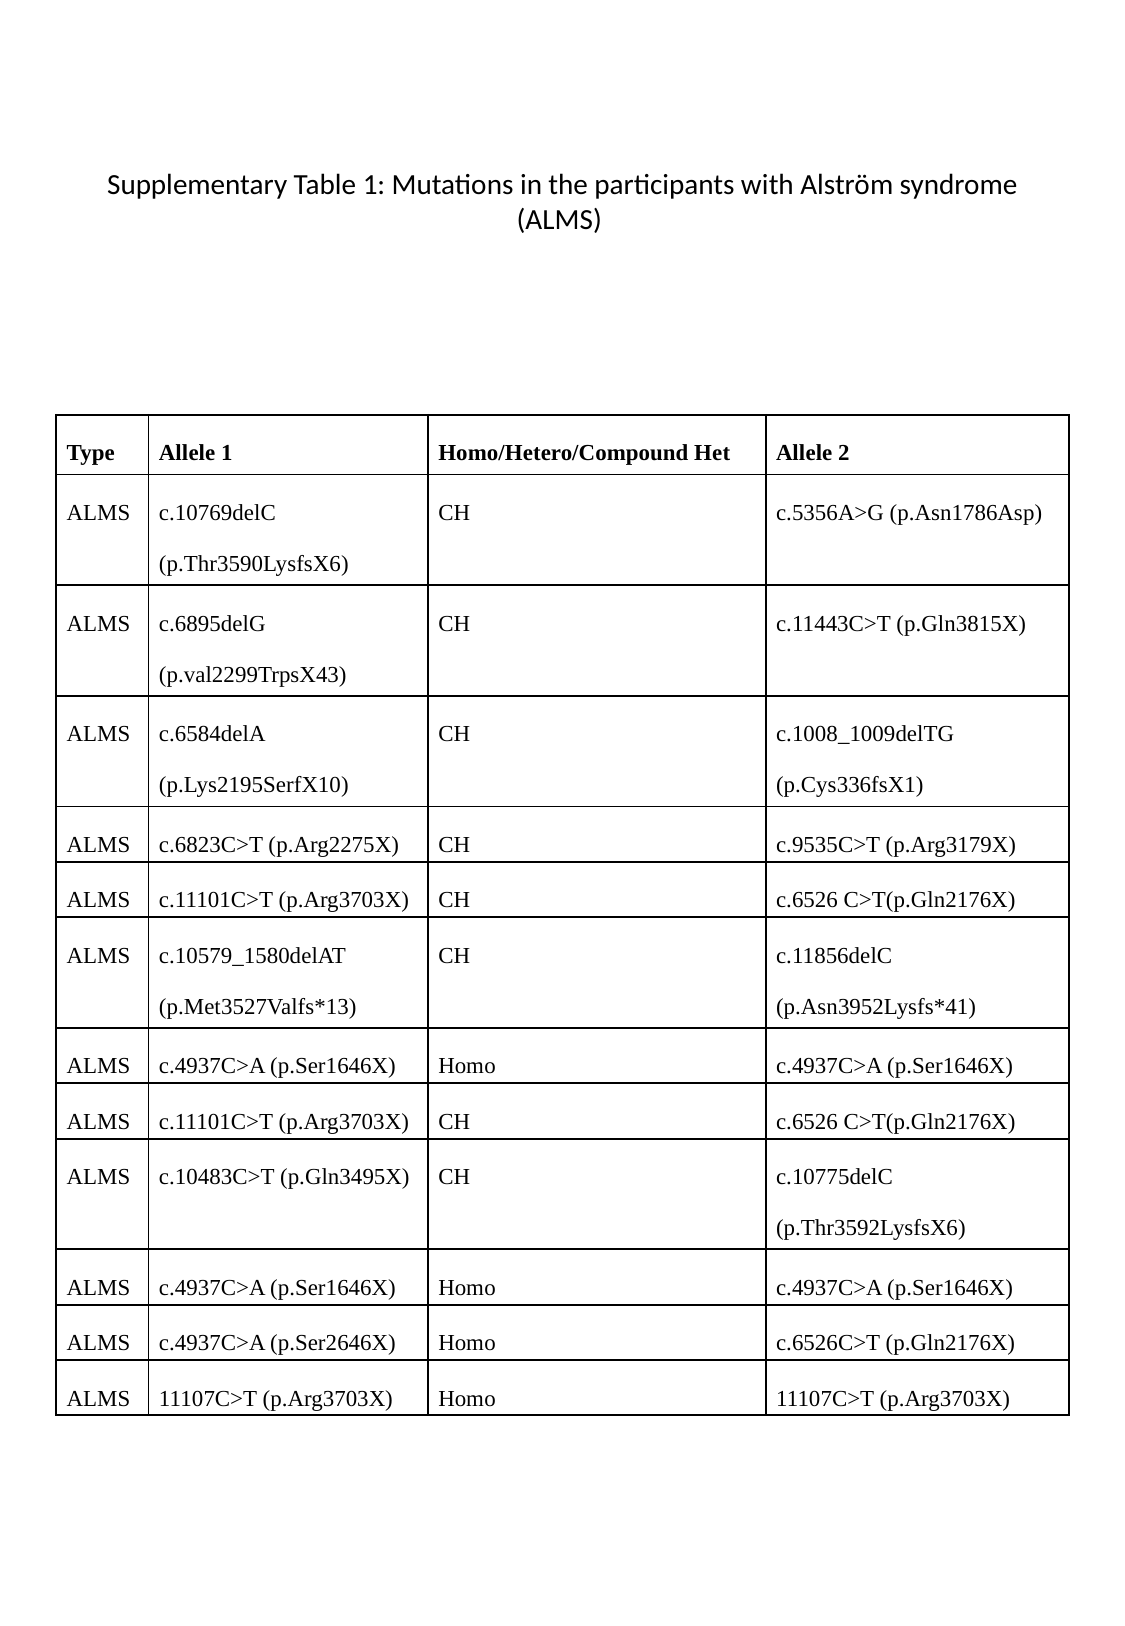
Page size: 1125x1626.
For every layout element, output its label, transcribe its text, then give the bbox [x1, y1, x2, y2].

table_cell ALMS [57, 697, 148, 806]
table_cell c.11101C>T (p.Arg3703X) [149, 863, 427, 916]
table_cell c.9535C>T (p.Arg3179X) [767, 807, 1068, 861]
table_cell ALMS [57, 1306, 148, 1359]
table_cell c.6584delA (p.Lys2195SerfX10) [149, 697, 427, 806]
table_cell c.6895delG (p.val2299TrpsX43) [149, 586, 427, 695]
table_header Type [57, 416, 148, 474]
table_cell c.10769delC (p.Thr3590LysfsX6) [149, 475, 427, 584]
table_cell c.11101C>T (p.Arg3703X) [149, 1084, 427, 1138]
table_cell CH [429, 1084, 765, 1138]
table_cell c.10775delC (p.Thr3592LysfsX6) [767, 1140, 1068, 1248]
table_cell c.6526 C>T(p.Gln2176X) [767, 863, 1068, 916]
table_cell c.5356A>G (p.Asn1786Asp) [767, 475, 1068, 584]
table_cell ALMS [57, 807, 148, 861]
table_cell CH [429, 918, 765, 1027]
table_cell c.6526 C>T(p.Gln2176X) [767, 1084, 1068, 1138]
table_cell CH [429, 1140, 765, 1248]
table_cell c.1008_1009delTG (p.Cys336fsX1) [767, 697, 1068, 806]
table_cell CH [429, 863, 765, 916]
table_header Allele 1 [149, 416, 427, 474]
table_cell Homo [429, 1029, 765, 1082]
table_cell ALMS [57, 1140, 148, 1248]
table_cell ALMS [57, 1084, 148, 1138]
table_header Homo/Hetero/Compound Het [429, 416, 765, 474]
table_cell c.4937C>A (p.Ser1646X) [767, 1029, 1068, 1082]
table_cell 11107C>T (p.Arg3703X) [767, 1361, 1068, 1414]
table_cell ALMS [57, 1250, 148, 1304]
table_cell c.4937C>A (p.Ser1646X) [149, 1029, 427, 1082]
table_cell 11107C>T (p.Arg3703X) [149, 1361, 427, 1414]
table_cell c.11443C>T (p.Gln3815X) [767, 586, 1068, 695]
table_cell ALMS [57, 863, 148, 916]
table_cell c.10483C>T (p.Gln3495X) [149, 1140, 427, 1248]
table_cell ALMS [57, 586, 148, 695]
table_cell c.4937C>A (p.Ser1646X) [767, 1250, 1068, 1304]
table_cell CH [429, 807, 765, 861]
table_cell c.6823C>T (p.Arg2275X) [149, 807, 427, 861]
table_cell Homo [429, 1306, 765, 1359]
table_cell CH [429, 586, 765, 695]
title Supplementary Table 1: Mutations in the participants with Alström syndrome (ALMS) [56, 65, 1069, 336]
table_cell c.10579_1580delAT (p.Met3527Valfs*13) [149, 918, 427, 1027]
table_cell c.4937C>A (p.Ser1646X) [149, 1250, 427, 1304]
table_header Allele 2 [767, 416, 1068, 474]
table_cell c.11856delC (p.Asn3952Lysfs*41) [767, 918, 1068, 1027]
table_cell ALMS [57, 475, 148, 584]
table_cell ALMS [57, 1029, 148, 1082]
table_cell CH [429, 697, 765, 806]
table_cell Homo [429, 1361, 765, 1414]
table_cell ALMS [57, 1361, 148, 1414]
table_cell c.4937C>A (p.Ser2646X) [149, 1306, 427, 1359]
table_cell Homo [429, 1250, 765, 1304]
table_cell CH [429, 475, 765, 584]
table_cell ALMS [57, 918, 148, 1027]
table_cell c.6526C>T (p.Gln2176X) [767, 1306, 1068, 1359]
